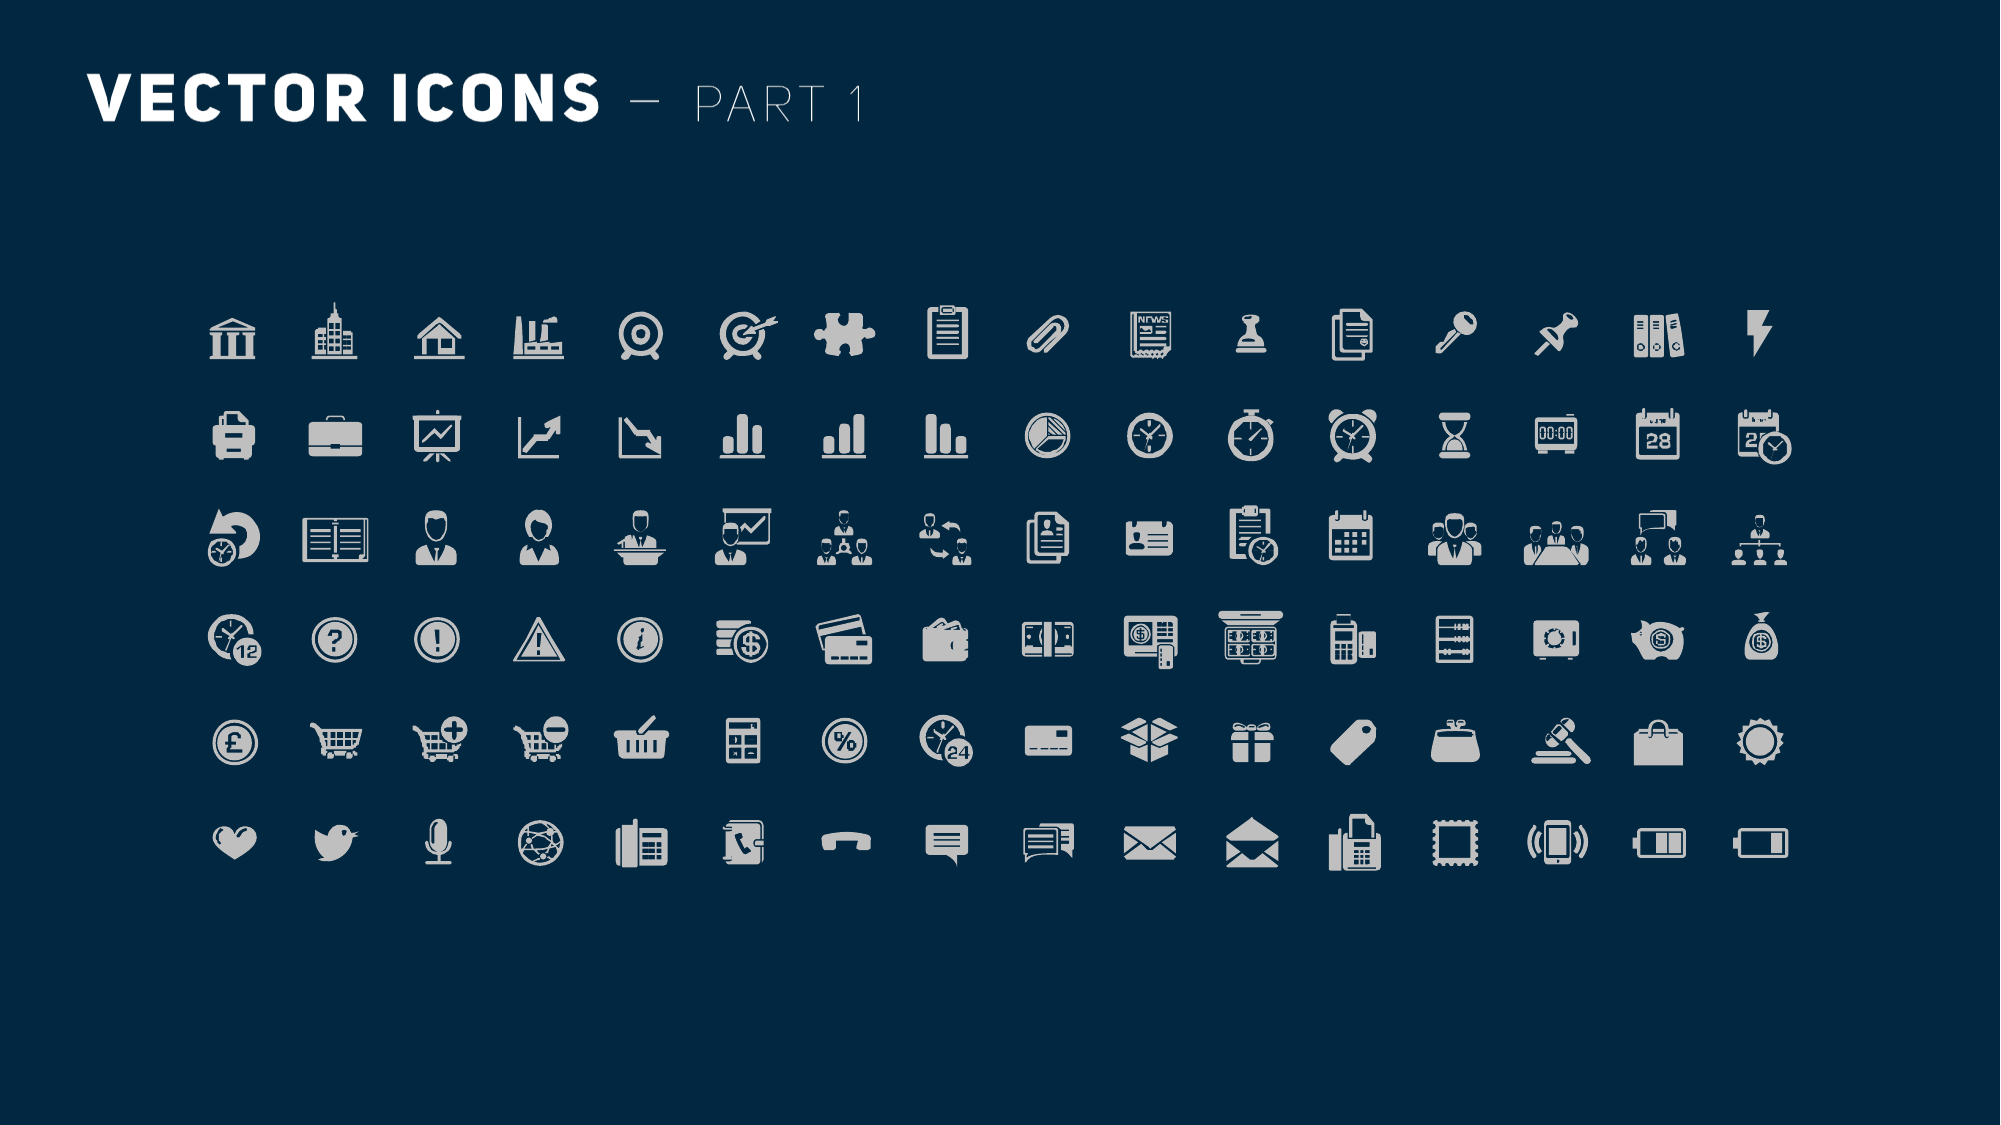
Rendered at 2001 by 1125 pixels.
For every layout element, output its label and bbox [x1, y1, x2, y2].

text_box [1755, 514, 1765, 528]
text_box [927, 307, 969, 360]
text_box [1529, 525, 1542, 542]
text_box [308, 415, 363, 457]
text_box [925, 824, 969, 868]
text_box [212, 411, 256, 460]
text_box [1232, 743, 1249, 763]
text_box [1733, 828, 1789, 858]
text_box [1538, 450, 1548, 454]
text_box [422, 424, 453, 443]
text_box [725, 717, 761, 764]
text_box [821, 831, 871, 851]
text_box [1024, 725, 1073, 756]
text_box [1564, 450, 1575, 454]
text_box [1731, 549, 1746, 566]
text_box [414, 415, 460, 452]
text_box [212, 826, 257, 860]
text_box [1328, 510, 1373, 561]
text_box [941, 521, 961, 533]
text_box [1330, 614, 1376, 665]
text_box [834, 525, 854, 536]
text_box [314, 824, 359, 862]
text_box [1150, 717, 1178, 763]
text_box [618, 417, 662, 459]
text_box [513, 617, 566, 662]
text_box [425, 818, 452, 865]
text_box [719, 455, 766, 459]
text_box [722, 508, 772, 547]
text_box [835, 538, 852, 555]
text_box [1227, 415, 1274, 462]
text_box [1753, 612, 1772, 622]
text_box [519, 544, 560, 566]
text_box [1753, 549, 1767, 566]
text_box [1523, 543, 1589, 566]
text_box [1243, 409, 1260, 413]
text_box [617, 552, 665, 566]
text_box [1120, 717, 1148, 763]
text_box [414, 316, 465, 360]
text_box [1747, 310, 1773, 358]
text_box [1736, 717, 1784, 766]
text_box [1248, 536, 1279, 566]
text_box [1026, 511, 1070, 564]
text_box [919, 528, 940, 539]
text_box [1254, 743, 1271, 763]
text_box [1570, 525, 1584, 542]
text_box [310, 722, 363, 759]
text_box [919, 714, 965, 761]
text_box [424, 510, 448, 542]
text_box [814, 312, 876, 356]
text_box [821, 455, 866, 459]
text_box [1544, 820, 1572, 865]
text_box [856, 538, 868, 555]
text_box [817, 555, 836, 566]
text_box [722, 436, 734, 454]
text_box [1330, 719, 1377, 766]
text_box [1438, 412, 1471, 421]
text_box [1633, 719, 1683, 766]
text_box [716, 620, 769, 663]
text_box [1328, 828, 1381, 871]
text_box [936, 330, 959, 334]
text_box [939, 423, 951, 454]
text_box [423, 453, 435, 462]
text_box [436, 453, 451, 463]
text_box [925, 414, 937, 454]
text_box [207, 538, 237, 567]
text_box [1328, 409, 1377, 463]
text_box [311, 617, 358, 663]
text_box [823, 436, 835, 454]
text_box [412, 716, 468, 762]
text_box [1432, 820, 1479, 866]
text_box [1435, 311, 1477, 354]
text_box [924, 513, 936, 528]
text_box [1630, 620, 1685, 660]
text_box [1632, 828, 1686, 858]
text_box [924, 455, 969, 459]
text_box [1218, 610, 1284, 619]
text_box [944, 738, 973, 767]
text_box [1226, 817, 1279, 868]
text_box [518, 415, 561, 459]
text_box [1630, 554, 1652, 566]
text_box [1737, 409, 1792, 465]
text_box [1232, 722, 1271, 731]
text_box [207, 614, 254, 660]
text_box [821, 538, 832, 555]
text_box [752, 425, 762, 454]
text_box [1428, 513, 1482, 566]
text_box [639, 828, 668, 866]
text_box [736, 414, 748, 454]
text_box [525, 509, 553, 542]
text_box [821, 717, 868, 764]
text_box [853, 414, 865, 454]
text_box [1633, 314, 1664, 358]
text_box [209, 508, 261, 559]
text_box [1125, 521, 1173, 556]
text_box [1534, 417, 1578, 451]
text_box [517, 820, 564, 866]
text_box [955, 436, 967, 454]
text_box [851, 555, 873, 566]
text_box [1265, 418, 1274, 426]
text_box [1635, 510, 1677, 553]
text_box [617, 617, 663, 663]
text_box [415, 544, 457, 566]
text_box [1744, 623, 1779, 660]
text_box [1552, 521, 1562, 534]
text_box [618, 311, 663, 361]
text_box [1023, 823, 1074, 863]
text_box [1774, 549, 1787, 566]
text_box [617, 534, 657, 548]
text_box [930, 547, 950, 559]
text_box [615, 818, 638, 868]
text_box [1026, 314, 1070, 353]
text_box [722, 820, 764, 865]
text_box [1123, 826, 1176, 860]
text_box [1024, 412, 1071, 459]
text_box [1668, 536, 1682, 553]
text_box [1248, 428, 1263, 441]
text_box [714, 549, 747, 566]
text_box [1331, 308, 1373, 361]
text_box [302, 517, 369, 563]
text_box [209, 332, 256, 360]
text_box [1533, 620, 1580, 660]
text_box [513, 316, 564, 360]
text_box [212, 719, 259, 766]
text_box [1665, 313, 1685, 358]
text_box [719, 311, 778, 361]
text_box [1349, 813, 1375, 838]
text_box [1635, 407, 1680, 460]
text_box [922, 617, 969, 662]
text_box [1123, 615, 1178, 670]
text_box [1254, 732, 1274, 741]
text_box [952, 555, 972, 566]
text_box [1438, 422, 1471, 459]
text_box [957, 538, 967, 555]
text_box [613, 715, 670, 759]
text_box [1573, 824, 1589, 859]
text_box [1231, 732, 1249, 741]
text_box [311, 302, 358, 360]
text_box [1534, 312, 1579, 356]
text_box [1021, 621, 1052, 657]
text_box [1127, 412, 1173, 459]
text_box [1739, 528, 1781, 547]
text_box [939, 305, 956, 315]
text_box [1259, 508, 1271, 534]
picture [0, 0, 2000, 178]
text_box [1229, 505, 1258, 559]
text_box [1663, 554, 1686, 566]
text_box [233, 637, 262, 666]
text_box [1535, 717, 1591, 764]
text_box [936, 324, 959, 328]
text_box [838, 510, 849, 525]
text_box [209, 318, 256, 331]
text_box [1054, 621, 1074, 657]
text_box [414, 617, 460, 663]
text_box [1531, 757, 1577, 764]
text_box [839, 423, 851, 454]
text_box [513, 716, 569, 762]
text_box [1221, 620, 1280, 665]
text_box [1527, 824, 1543, 859]
text_box [1435, 615, 1474, 663]
text_box [632, 510, 649, 533]
text_box [1430, 719, 1480, 763]
text_box [1235, 314, 1267, 353]
text_box [1130, 311, 1172, 360]
text_box [1547, 535, 1565, 545]
text_box [815, 614, 873, 665]
